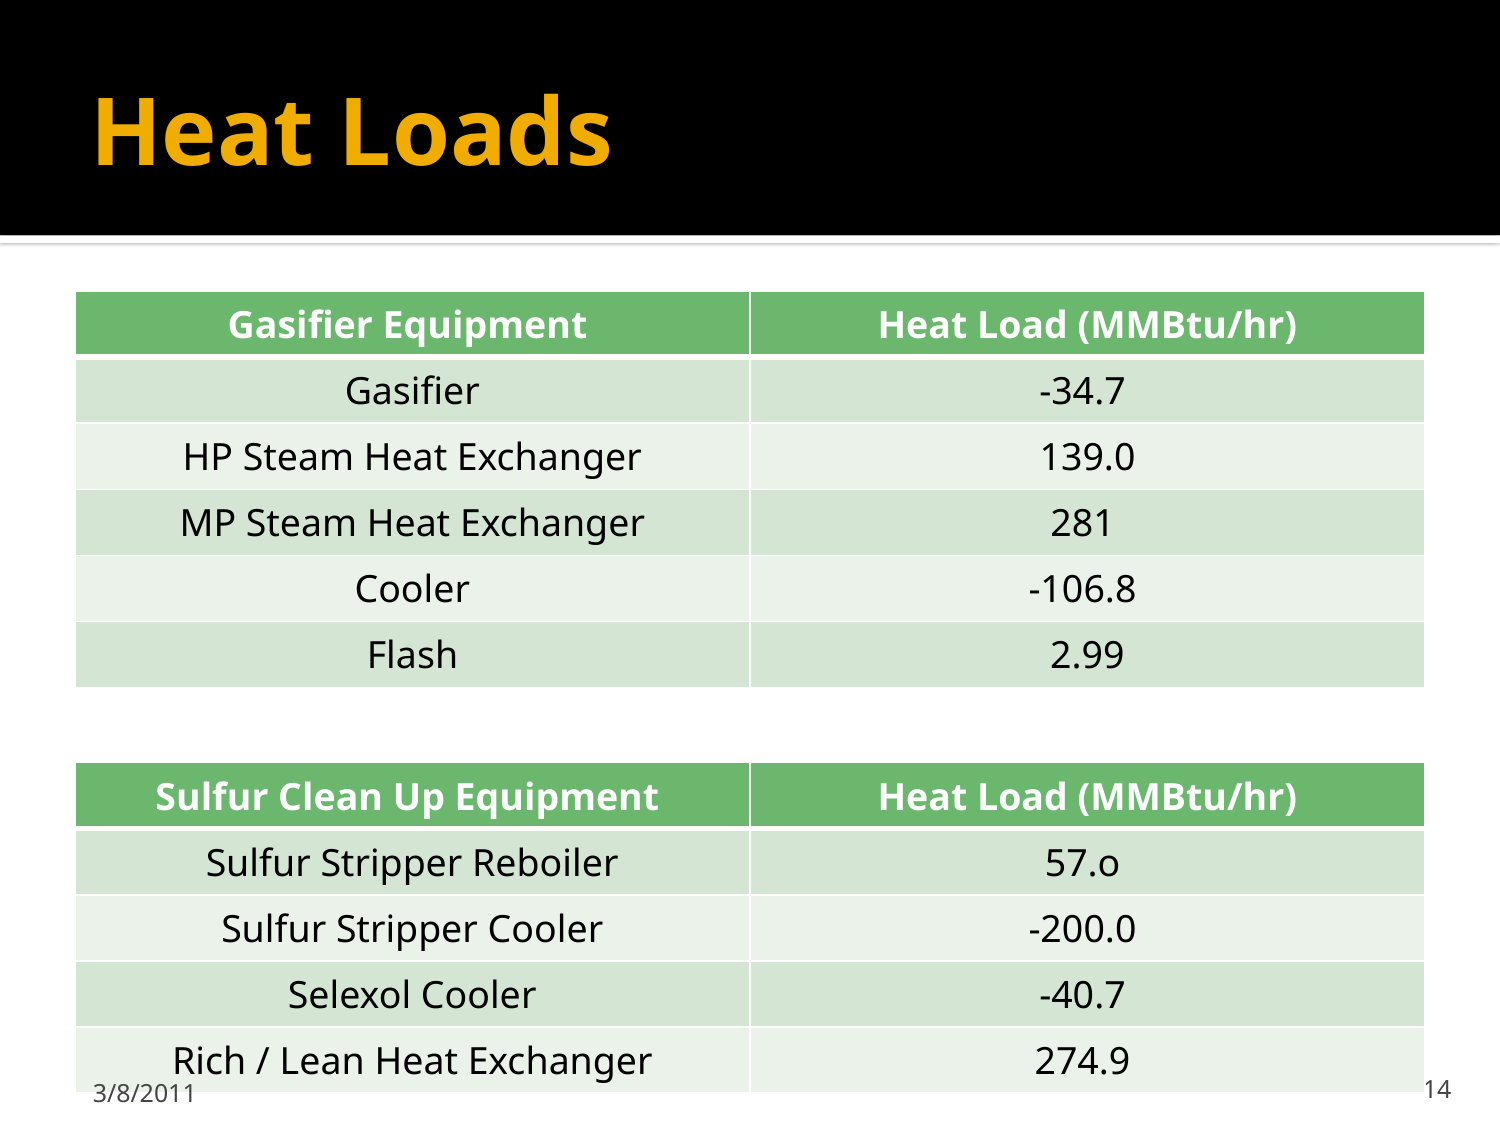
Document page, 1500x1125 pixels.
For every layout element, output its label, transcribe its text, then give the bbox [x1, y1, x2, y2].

table_cell MP Steam Heat Exchanger [76, 490, 749, 555]
table_cell 274.9 [751, 1028, 1424, 1092]
table_cell Selexol Cooler [76, 962, 749, 1026]
table_cell HP Steam Heat Exchanger [76, 424, 749, 489]
table_cell -106.8 [751, 556, 1424, 621]
table_cell 2.99 [751, 622, 1424, 687]
table_cell 139.0 [751, 424, 1424, 489]
table_cell Sulfur Stripper Reboiler [76, 831, 749, 894]
table_header Heat Load (MMBtu/hr) [751, 292, 1424, 354]
table_cell 57.o [751, 831, 1424, 894]
table_cell Cooler [76, 556, 749, 621]
table_header Sulfur Clean Up Equipment [76, 763, 749, 826]
slide_number 14 [1345, 1062, 1467, 1108]
table_cell Sulfur Stripper Cooler [76, 896, 749, 960]
table_cell 281 [751, 490, 1424, 555]
table_cell -200.0 [751, 896, 1424, 960]
table_cell Rich / Lean Heat Exchanger [76, 1028, 749, 1092]
title Heat Loads [75, 25, 1425, 231]
table_header Heat Load (MMBtu/hr) [751, 763, 1424, 826]
table_cell -34.7 [751, 360, 1424, 422]
table_cell Flash [76, 622, 749, 687]
table_cell -40.7 [751, 962, 1424, 1026]
table_cell Gasifier [76, 360, 749, 422]
table_header Gasifier Equipment [76, 292, 749, 354]
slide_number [75, 1062, 425, 1108]
